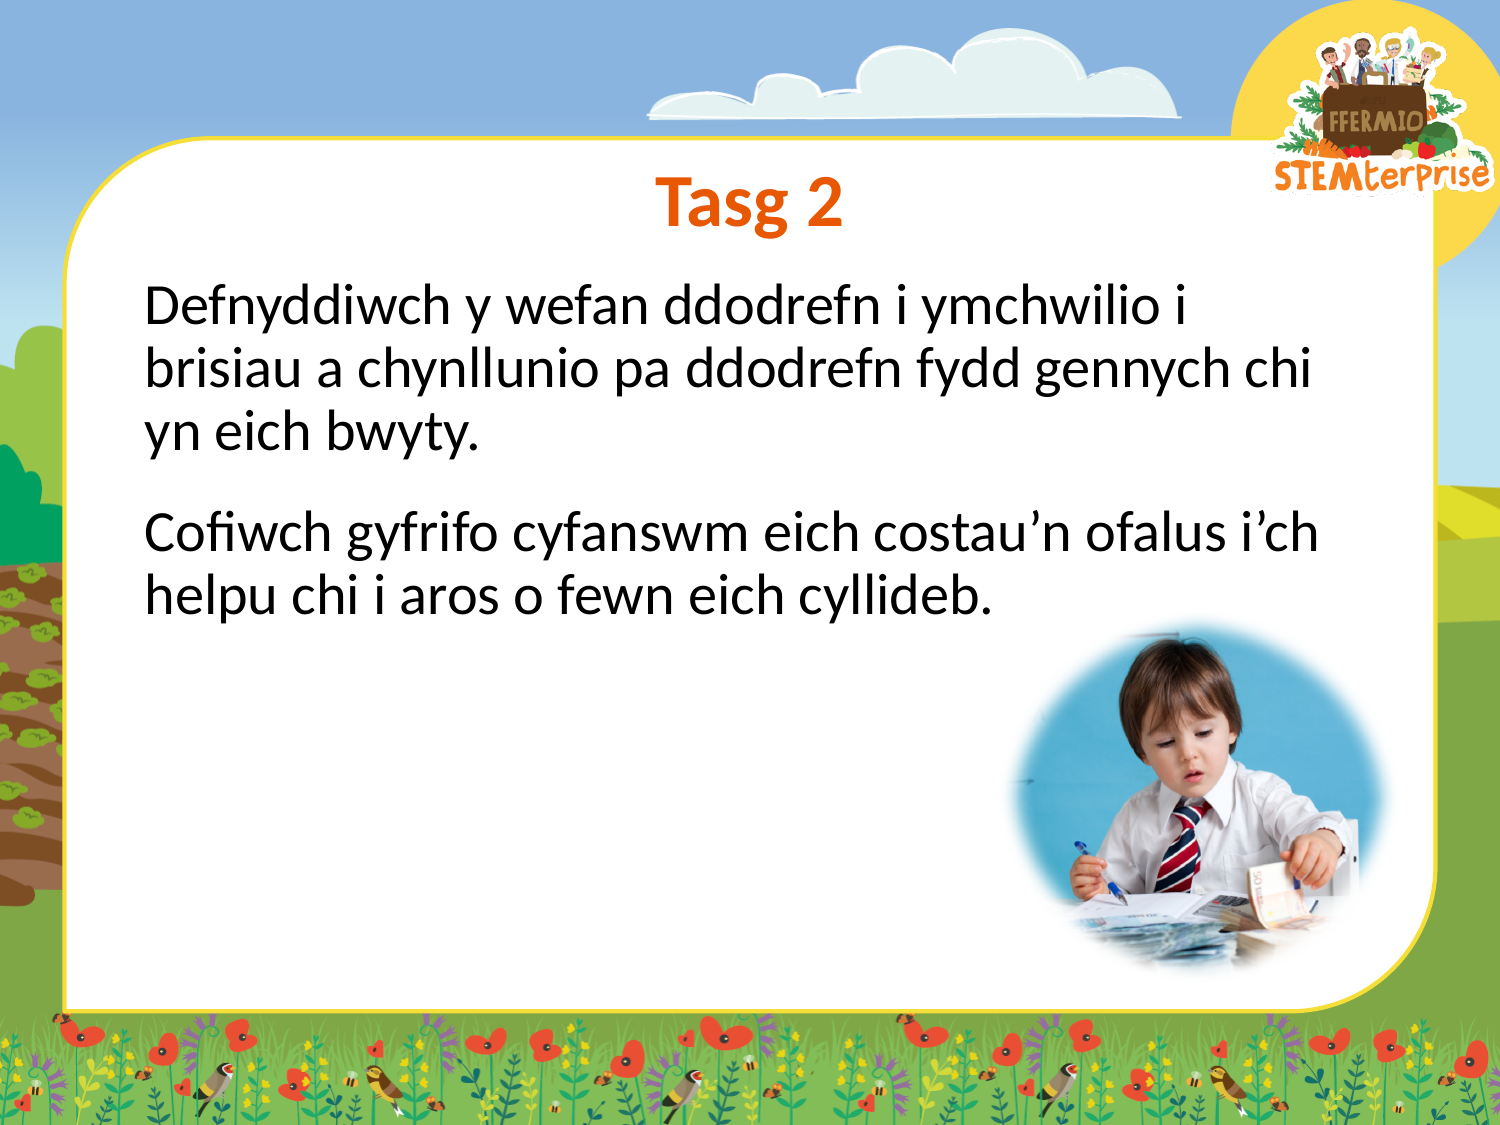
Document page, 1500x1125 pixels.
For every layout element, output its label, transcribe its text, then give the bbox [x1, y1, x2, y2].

list Defnyddiwch y wefan ddodrefn i ymchwilio i brisiau a chynllunio pa ddodrefn fydd gennych chi yn eich bwyty. Cofiwch gyfrifo cyfanswm eich costau’n ofalus i’ch helpu chi i aros o fewn eich cyllideb. [129, 267, 1371, 988]
picture [0, 0, 1500, 1125]
title Tasg 2 [218, 137, 1282, 256]
